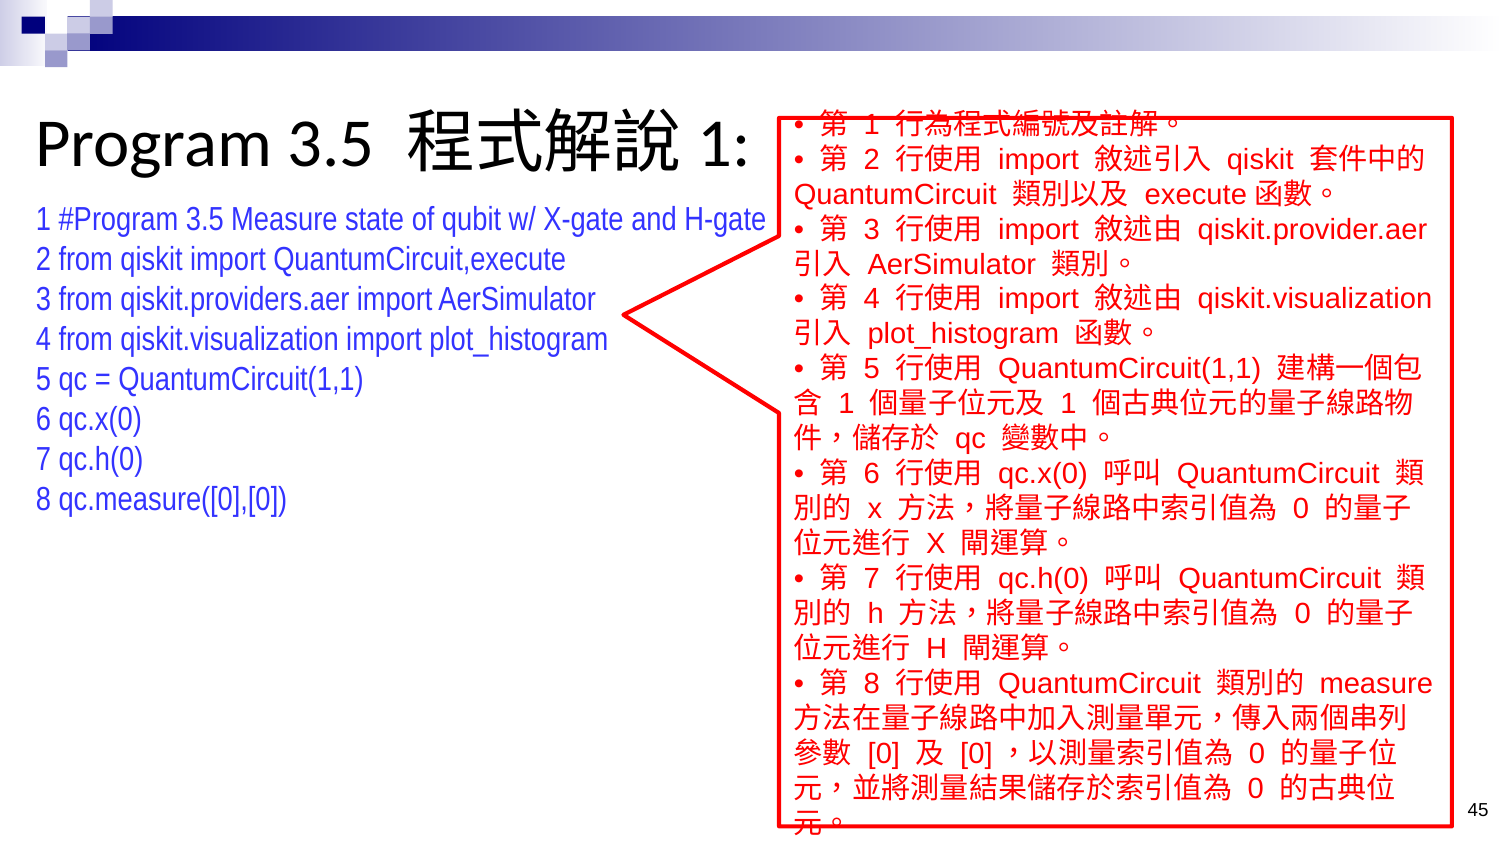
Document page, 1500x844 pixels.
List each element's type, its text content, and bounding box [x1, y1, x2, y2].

title Program 3.5 程式解說1: [23, 54, 1374, 190]
text_box 1 #Program 3.5 Measure state of qubit w/ X-gate and H-gate 2 from qiskit import QuantumCircuit,execute 3 from qiskit.providers.aer import AerSimulator 4 from qiskit.visualization import plot_histogram 5 qc = QuantumCircuit(1,1) 6 qc.x(0) 7 qc.h(0) 8 qc.measure([0],[0]) [13, 190, 776, 525]
slide_number 45 [1454, 796, 1500, 827]
text_box • 第 1 行為程式編號及註解。 • 第 2 行使用 import 敘述引入 qiskit 套件中的 QuantumCircuit 類別以及 execute函數。 • 第 3 行使用 import 敘述由 qiskit.provider.aer 引入 AerSimulator 類別。 • 第 4 行使用 import 敘述由 qiskit.visualization 引入 plot_histogram 函數。 • 第 5 行使用 QuantumCircuit(1,1) 建構一個包含 1 個量子位元及 1 個古典位元的量子線路物件，儲存於 qc 變數中。 • 第 6 行使用 qc.x(0) 呼叫 QuantumCircuit 類別的 x 方法，將量子線路中索引值為 0 的量子位元進行 X 閘運算。 • 第 7 行使用 qc.h(0) 呼叫 QuantumCircuit 類別的 h 方法，將量子線路中索引值為 0 的量子位元進行 H 閘運算。 • 第 8 行使用 QuantumCircuit 類別的 measure 方法在量子線路中加入測量單元，傳入兩個串列參數 [0] 及 [0]，以測量索引值為 0 的量子位元，並將測量結果儲存於索引值為 0 的古典位元。 [621, 115, 1454, 829]
